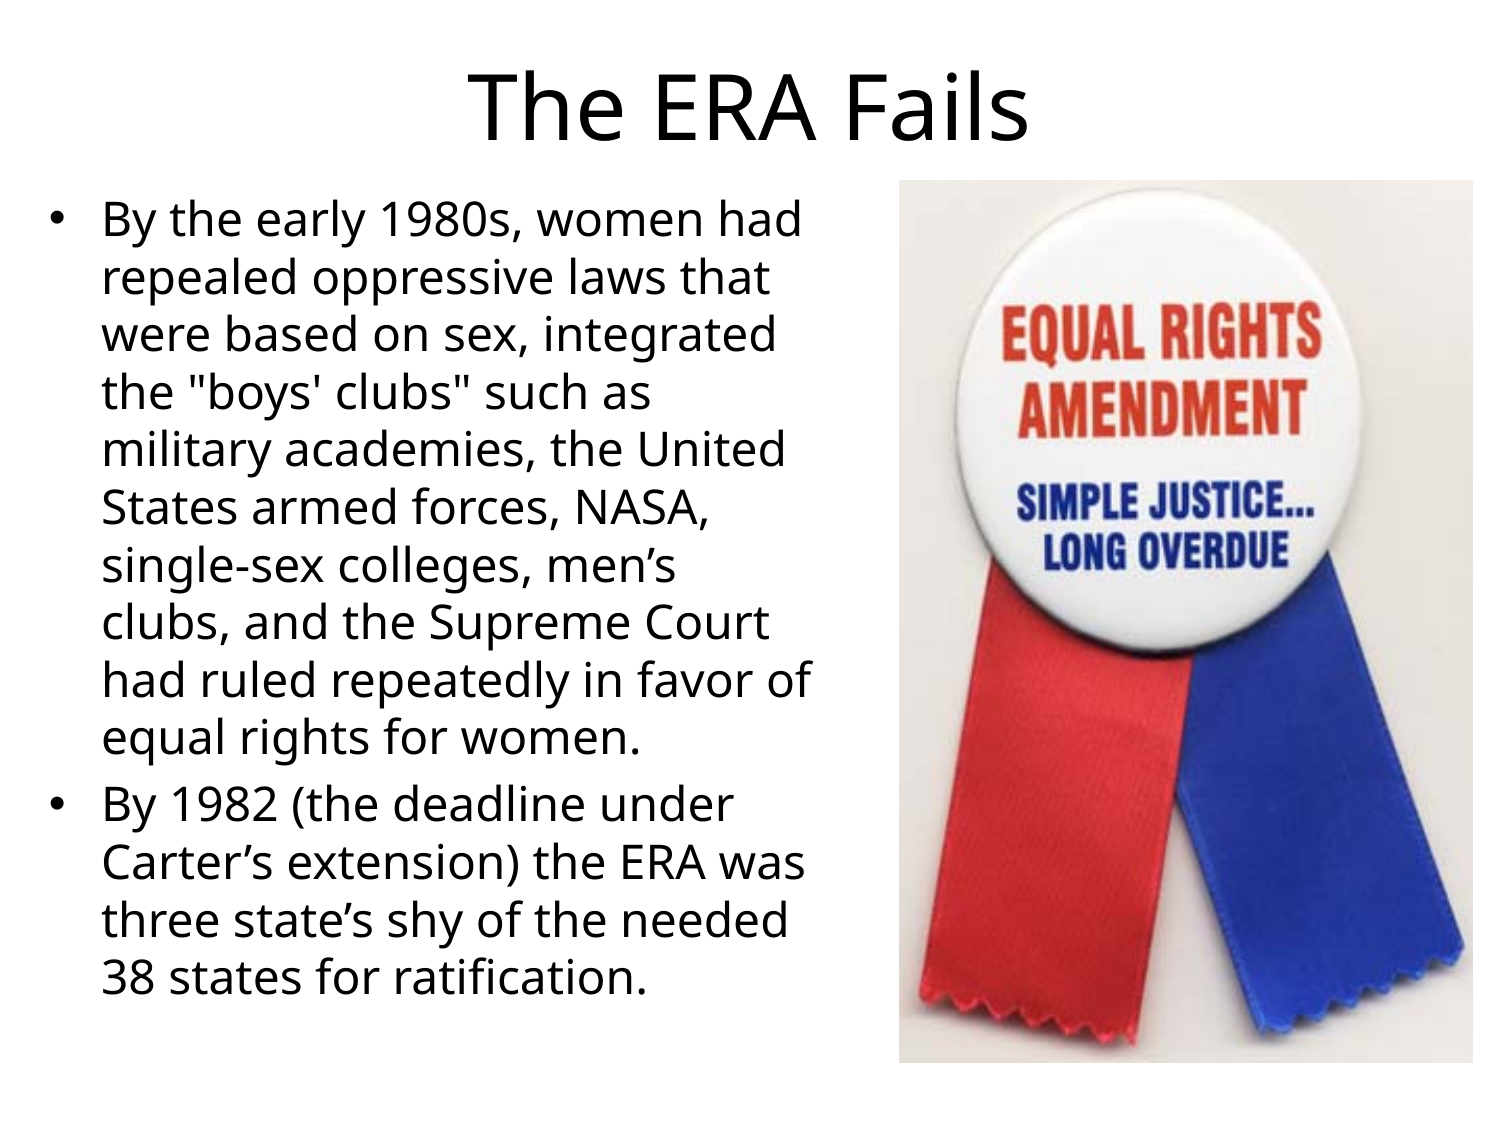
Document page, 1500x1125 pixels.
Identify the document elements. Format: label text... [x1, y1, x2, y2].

title The ERA Fails [75, 9, 1425, 198]
picture [899, 180, 1473, 1063]
list By the early 1980s, women had repealed oppressive laws that were based on sex, integrated the "boys' clubs" such as military academies, the United States armed forces, NASA, single-sex colleges, men’s clubs, and the Supreme Court had ruled repeatedly in favor of equal rights for women. By 1982 (the deadline under Carter’s extension) the ERA was three state’s shy of the needed 38 states for ratification. [33, 181, 834, 1063]
